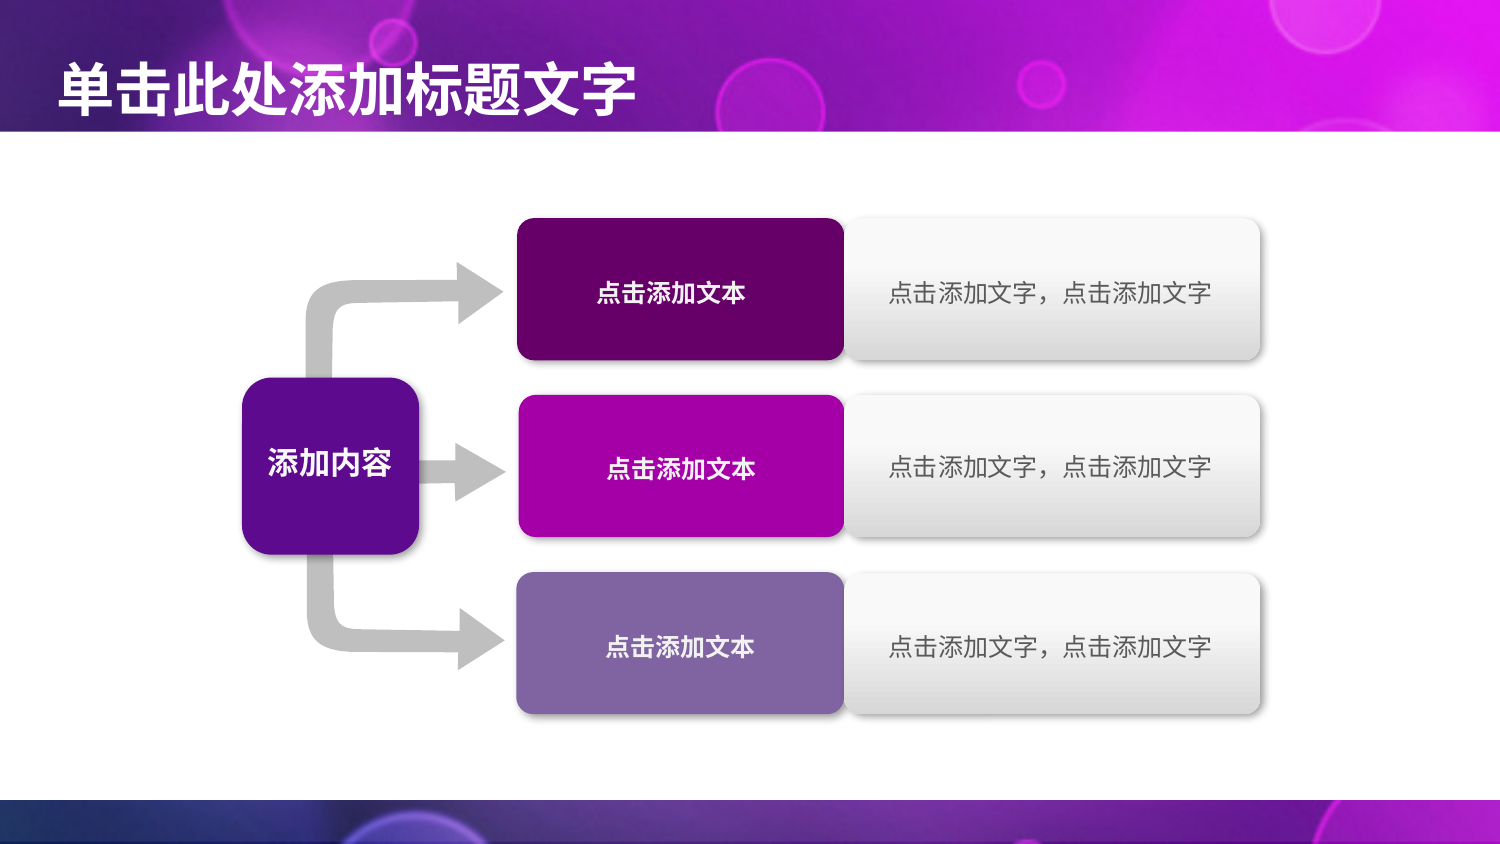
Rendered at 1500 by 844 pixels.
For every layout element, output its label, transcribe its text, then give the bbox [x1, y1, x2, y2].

text_box [305, 261, 504, 375]
picture [0, 800, 1500, 844]
text_box 点击添加文本 [516, 572, 844, 715]
picture [0, 0, 1500, 131]
text_box 点击添加文字，点击添加文字 [844, 218, 1261, 361]
text_box [306, 565, 505, 671]
text_box 点击添加文本 [517, 218, 844, 361]
text_box 点击添加文本 [518, 394, 844, 538]
text_box 添加内容 [241, 377, 420, 555]
text_box [429, 442, 507, 502]
text_box 点击添加文字，点击添加文字 [844, 573, 1261, 715]
text_box 点击添加文字，点击添加文字 [844, 394, 1261, 538]
